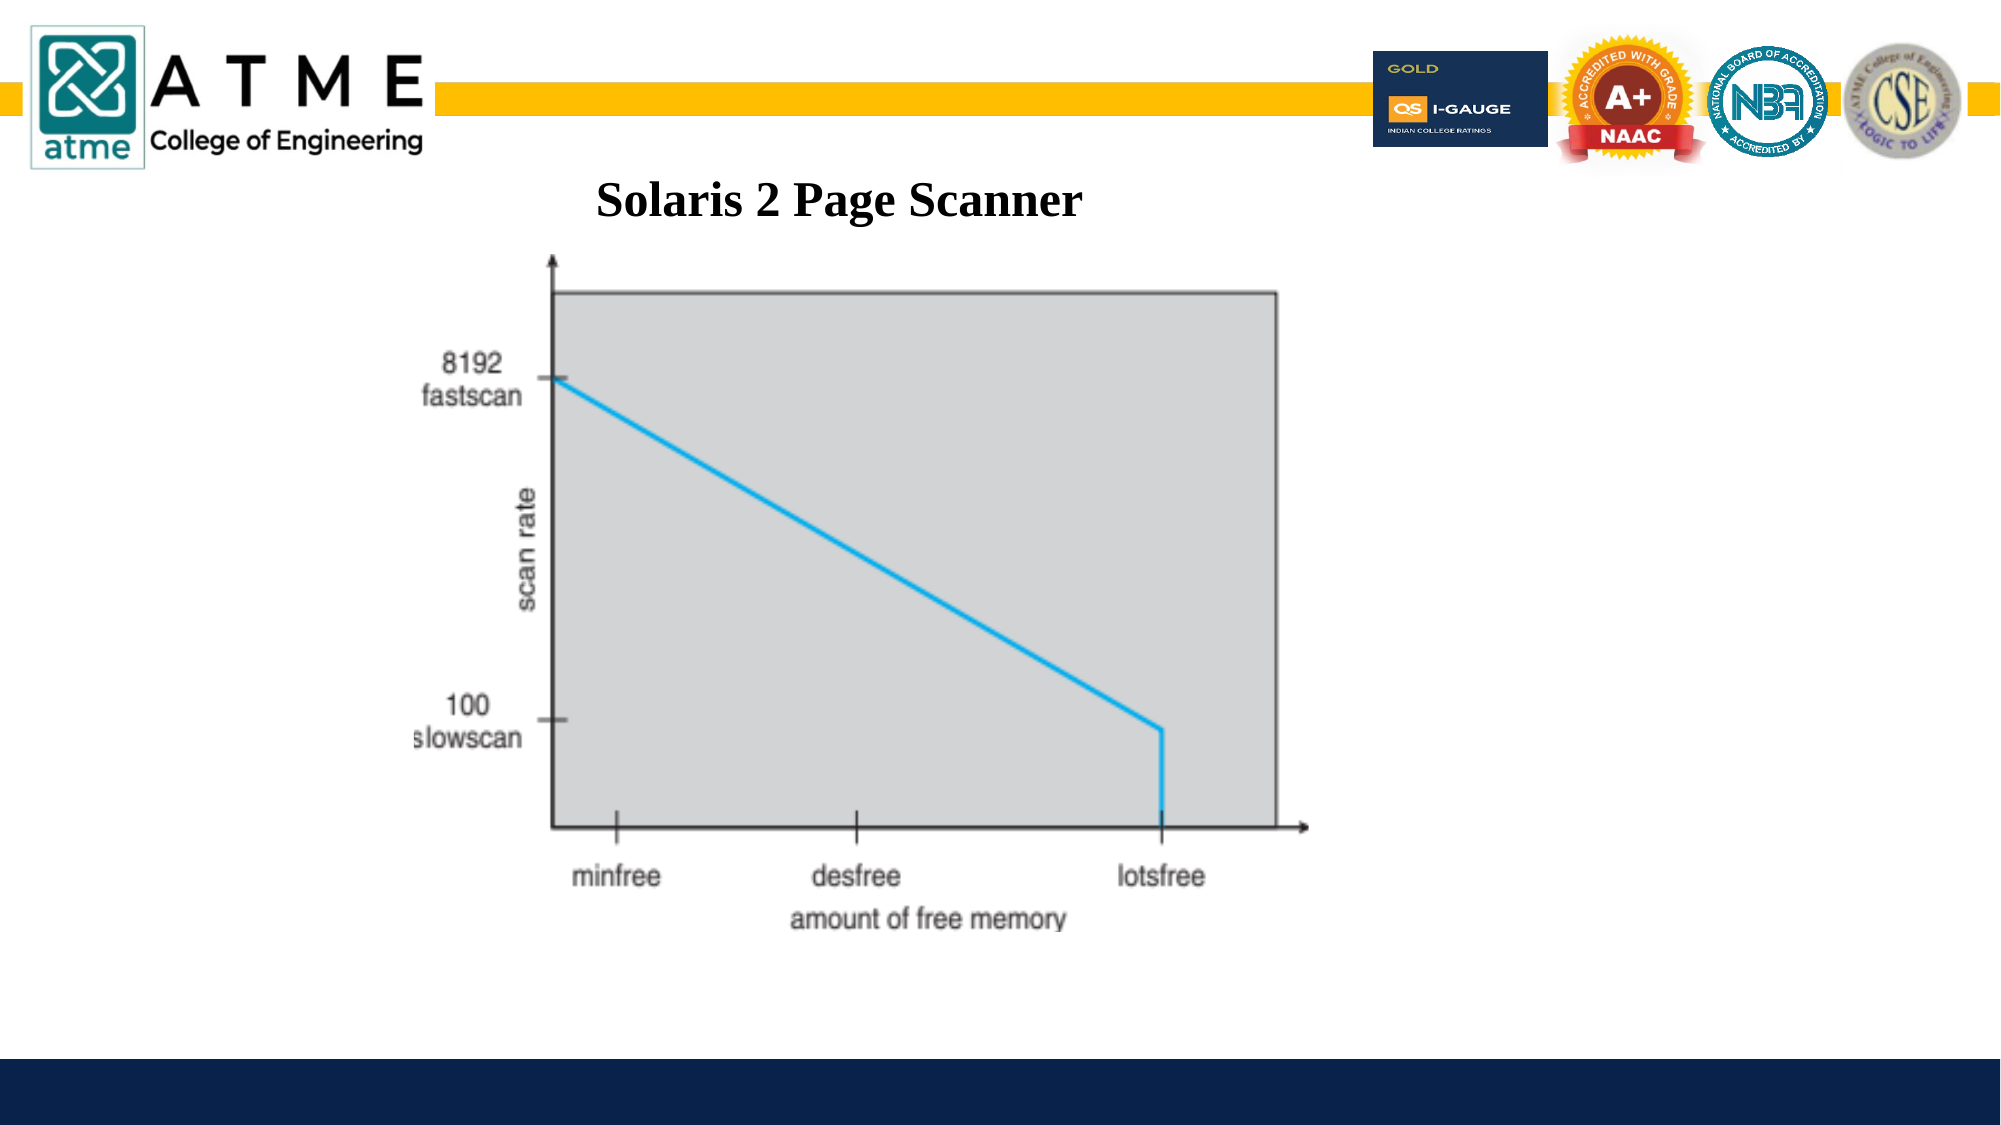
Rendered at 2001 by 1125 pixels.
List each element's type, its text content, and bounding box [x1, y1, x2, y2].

title Solaris 2 Page Scanner [580, 159, 1931, 255]
picture [1373, 20, 1828, 159]
picture [22, 15, 435, 178]
picture [0, 1059, 2001, 1125]
picture [413, 253, 1309, 932]
picture [1840, 26, 1968, 176]
